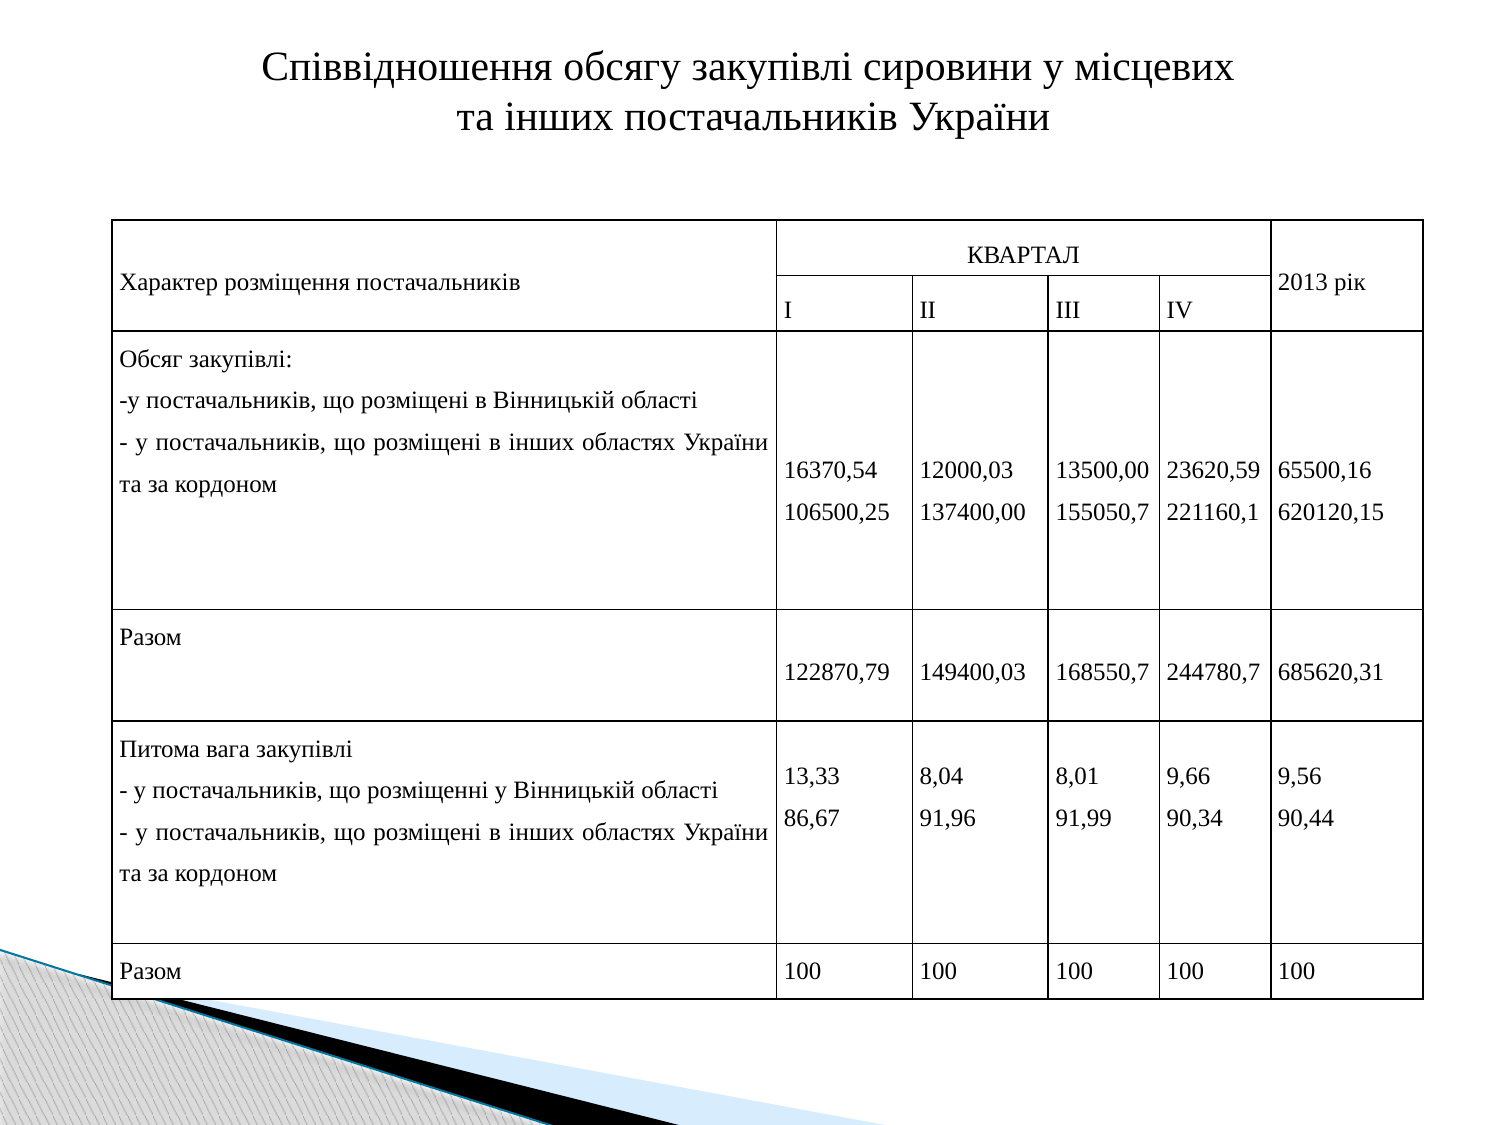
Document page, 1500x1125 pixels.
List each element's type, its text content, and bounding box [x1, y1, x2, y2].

table_header КВАРТАЛ [777, 221, 1270, 275]
table_cell 12000,03 137400,00 [913, 332, 1047, 609]
table_cell 685620,31 [1272, 610, 1422, 720]
text_box Співвідношення обсягу закупівлі сировини у місцевих та інших постачальників України [246, 31, 1261, 192]
table_cell 149400,03 [913, 610, 1047, 720]
table_cell 8,04 91,96 [913, 722, 1047, 943]
table_cell Разом [113, 610, 776, 720]
table_cell 23620,59 221160,1 [1160, 332, 1270, 609]
table_cell 65500,16 620120,15 [1272, 332, 1422, 609]
table_cell Питома вага закупівлі - у постачальників, що розміщенні у Вінницькій області - у постачальників, що розміщені в інших областях України та за кордоном [113, 722, 776, 943]
table_cell 100 [777, 944, 912, 998]
table_cell 8,01 91,99 [1049, 722, 1159, 943]
table_cell Разом [113, 944, 776, 998]
table_cell I [777, 276, 912, 330]
table_cell 244780,7 [1160, 610, 1270, 720]
table_cell 100 [1049, 944, 1159, 998]
table_cell 9,66 90,34 [1160, 722, 1270, 943]
table_cell 122870,79 [777, 610, 912, 720]
table_cell IV [1160, 276, 1270, 330]
table_cell 100 [913, 944, 1047, 998]
table_cell III [1049, 276, 1159, 330]
table_cell 168550,7 [1049, 610, 1159, 720]
table_cell 13500,00 155050,7 [1049, 332, 1159, 609]
table_header 2013 рік [1272, 221, 1422, 330]
table_cell Обсяг закупівлі: -у постачальників, що розміщені в Вінницькій області - у постачальників, що розміщені в інших областях України та за кордоном [113, 332, 776, 609]
table_cell 9,56 90,44 [1272, 722, 1422, 943]
table_cell 100 [1160, 944, 1270, 998]
table_cell 13,33 86,67 [777, 722, 912, 943]
table_cell 100 [1272, 944, 1422, 998]
table_header Характер розміщення постачальників [113, 221, 776, 330]
table_cell 16370,54 106500,25 [777, 332, 912, 609]
table_cell II [913, 276, 1047, 330]
